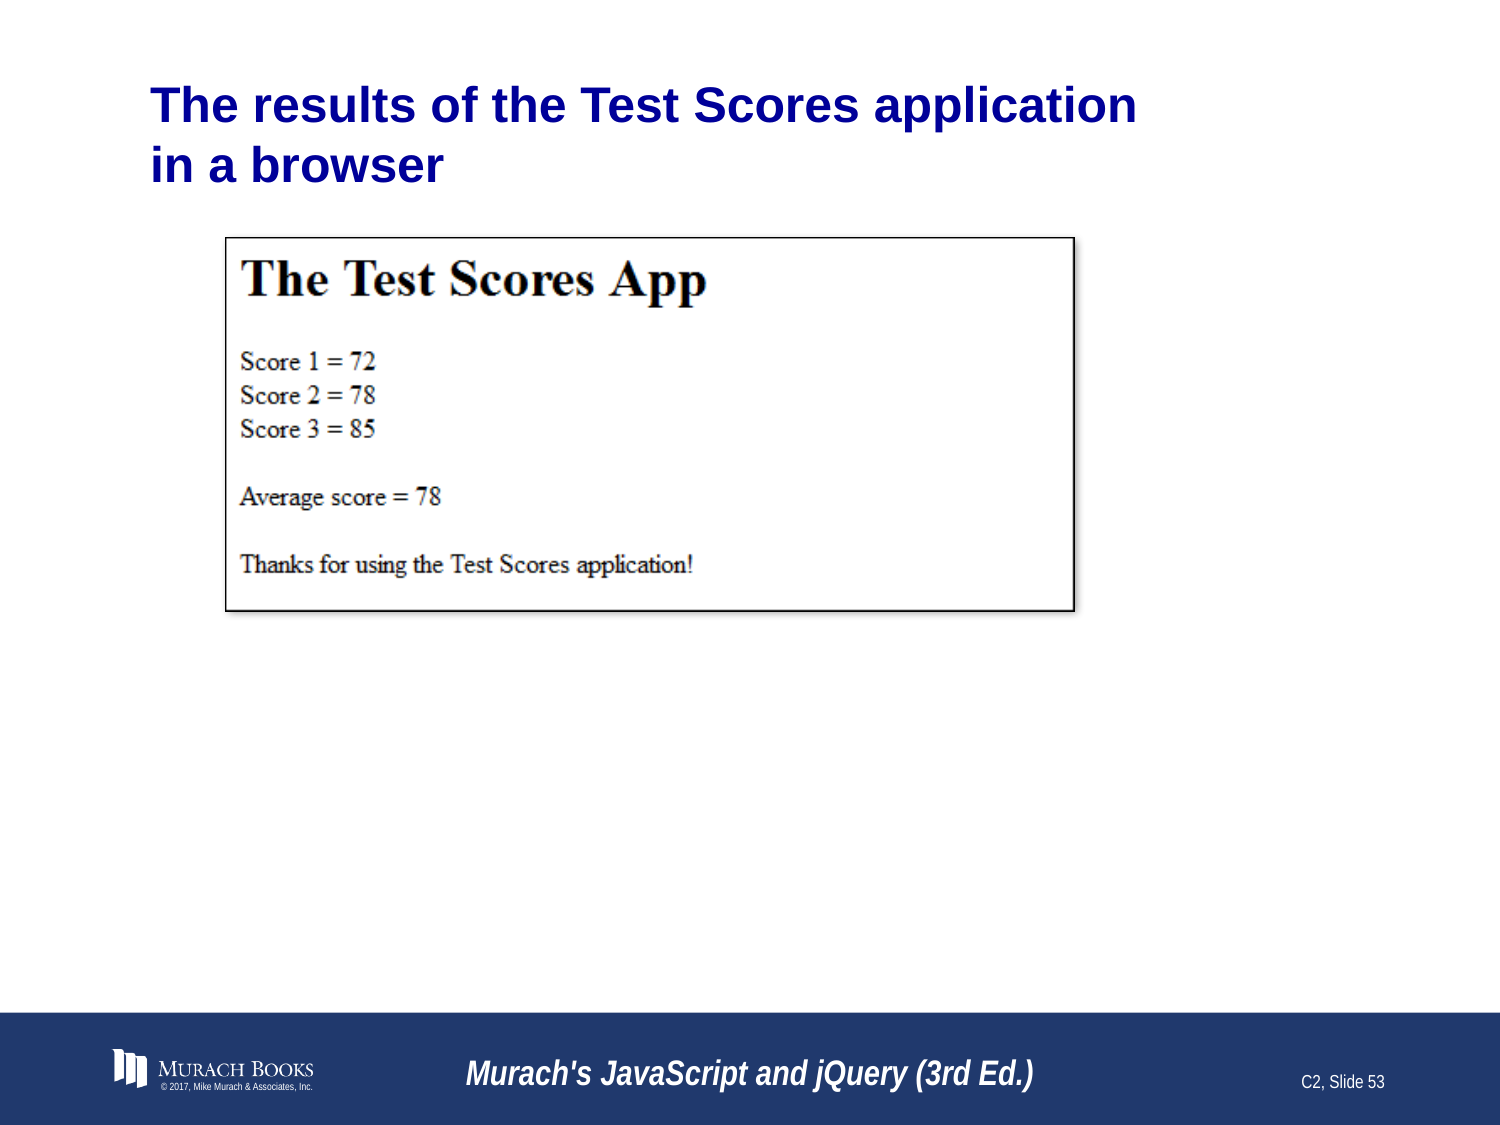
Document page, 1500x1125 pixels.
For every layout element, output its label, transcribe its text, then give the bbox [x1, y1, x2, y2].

slide_number Murach's JavaScript and jQuery (3rd Ed.) [463, 1025, 1050, 1100]
picture [224, 237, 1076, 612]
footer © 2017, Mike Murach & Associates, Inc. [12, 1025, 463, 1100]
title The results of the Test Scores application in a browser [150, 72, 1350, 194]
slide_number C2, Slide 53 [1087, 1025, 1400, 1100]
